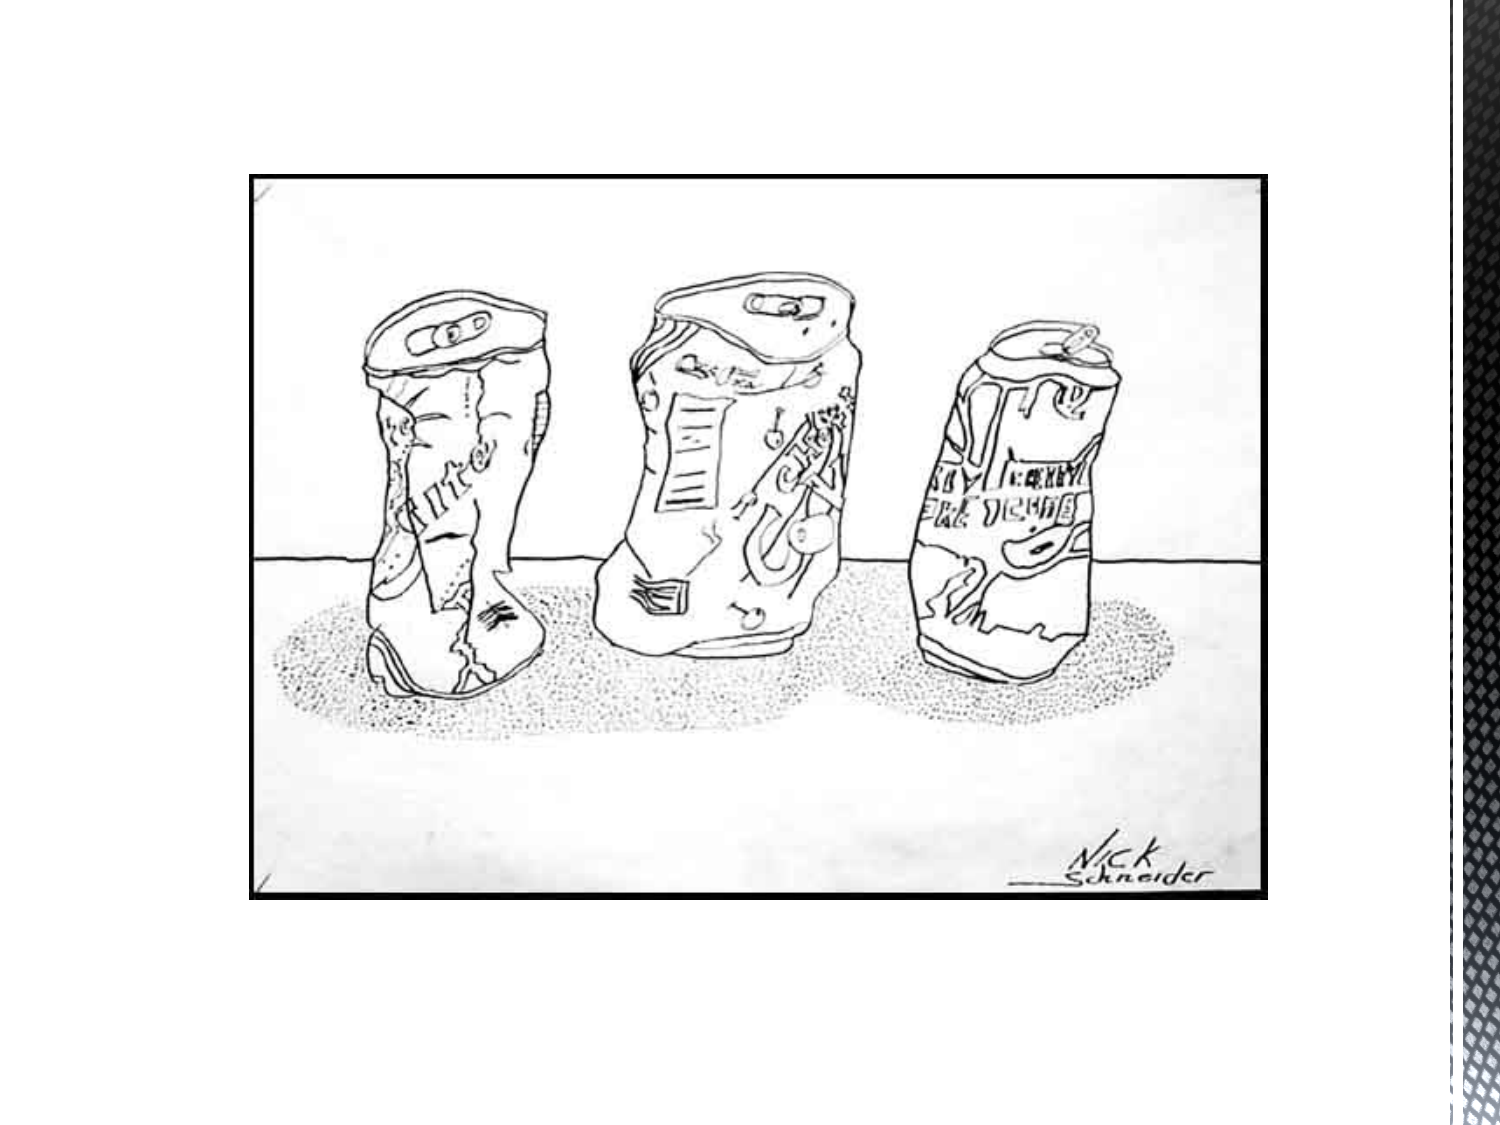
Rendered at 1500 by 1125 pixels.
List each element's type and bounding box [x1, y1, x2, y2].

picture [1447, 0, 1500, 1125]
picture [249, 174, 1268, 900]
